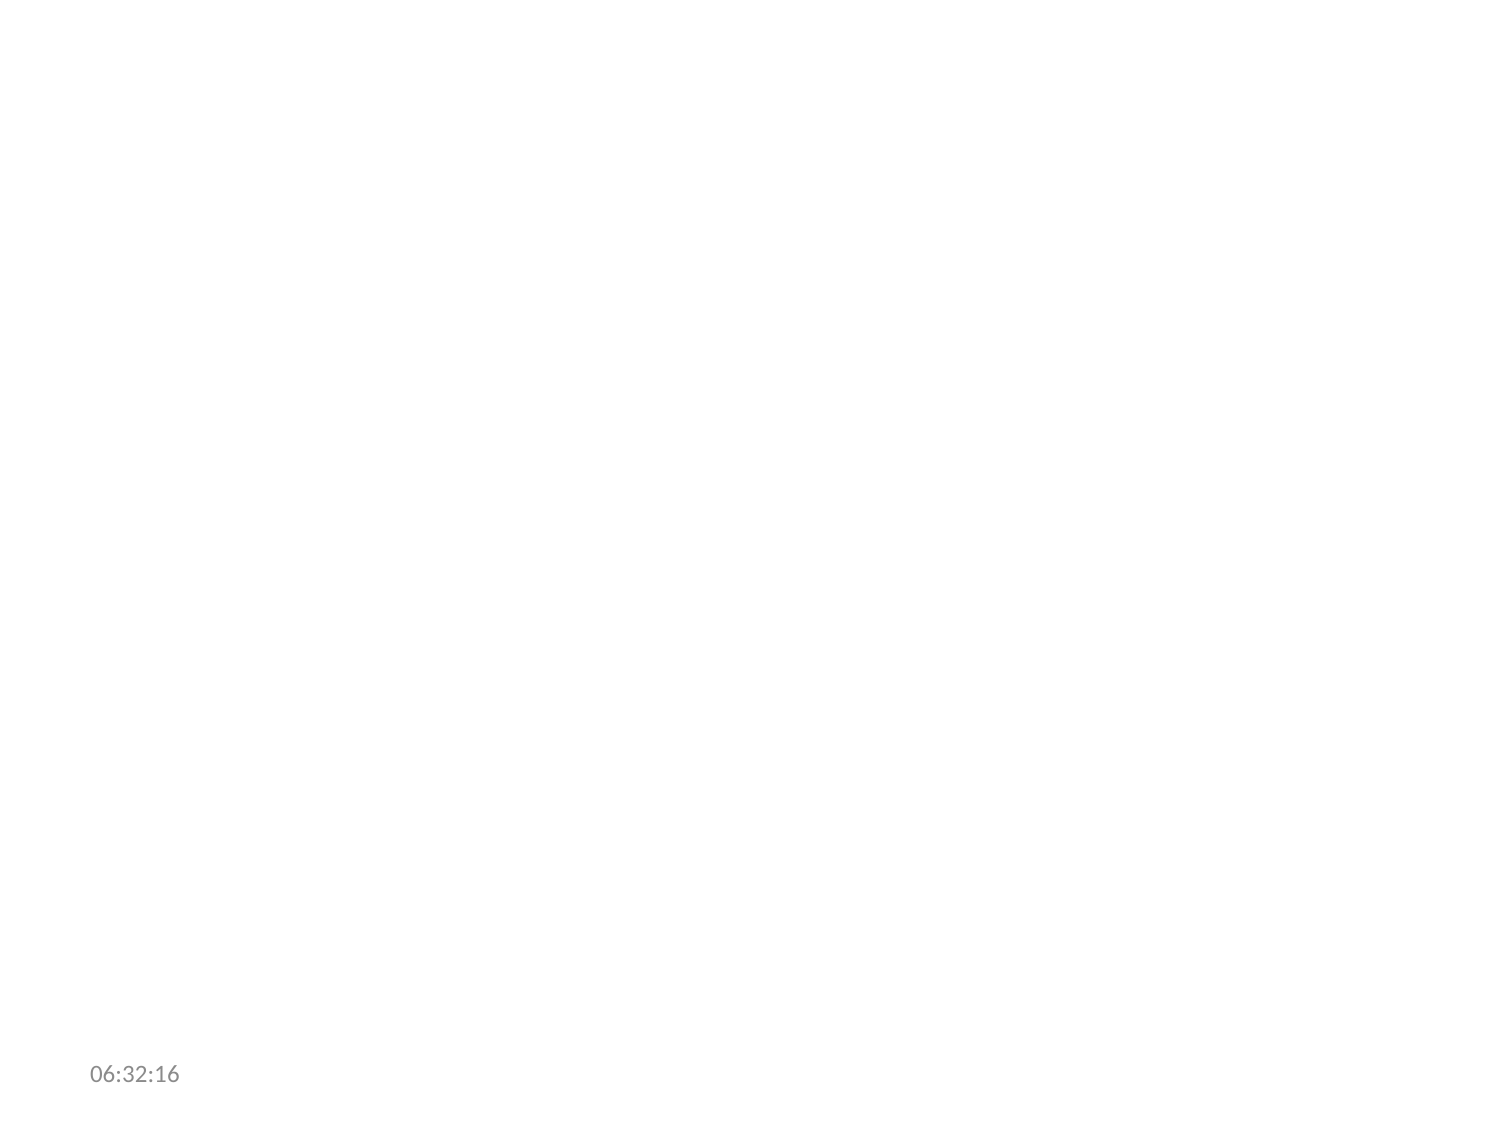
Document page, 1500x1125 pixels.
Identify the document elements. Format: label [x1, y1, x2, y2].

slide_number [75, 1042, 425, 1103]
